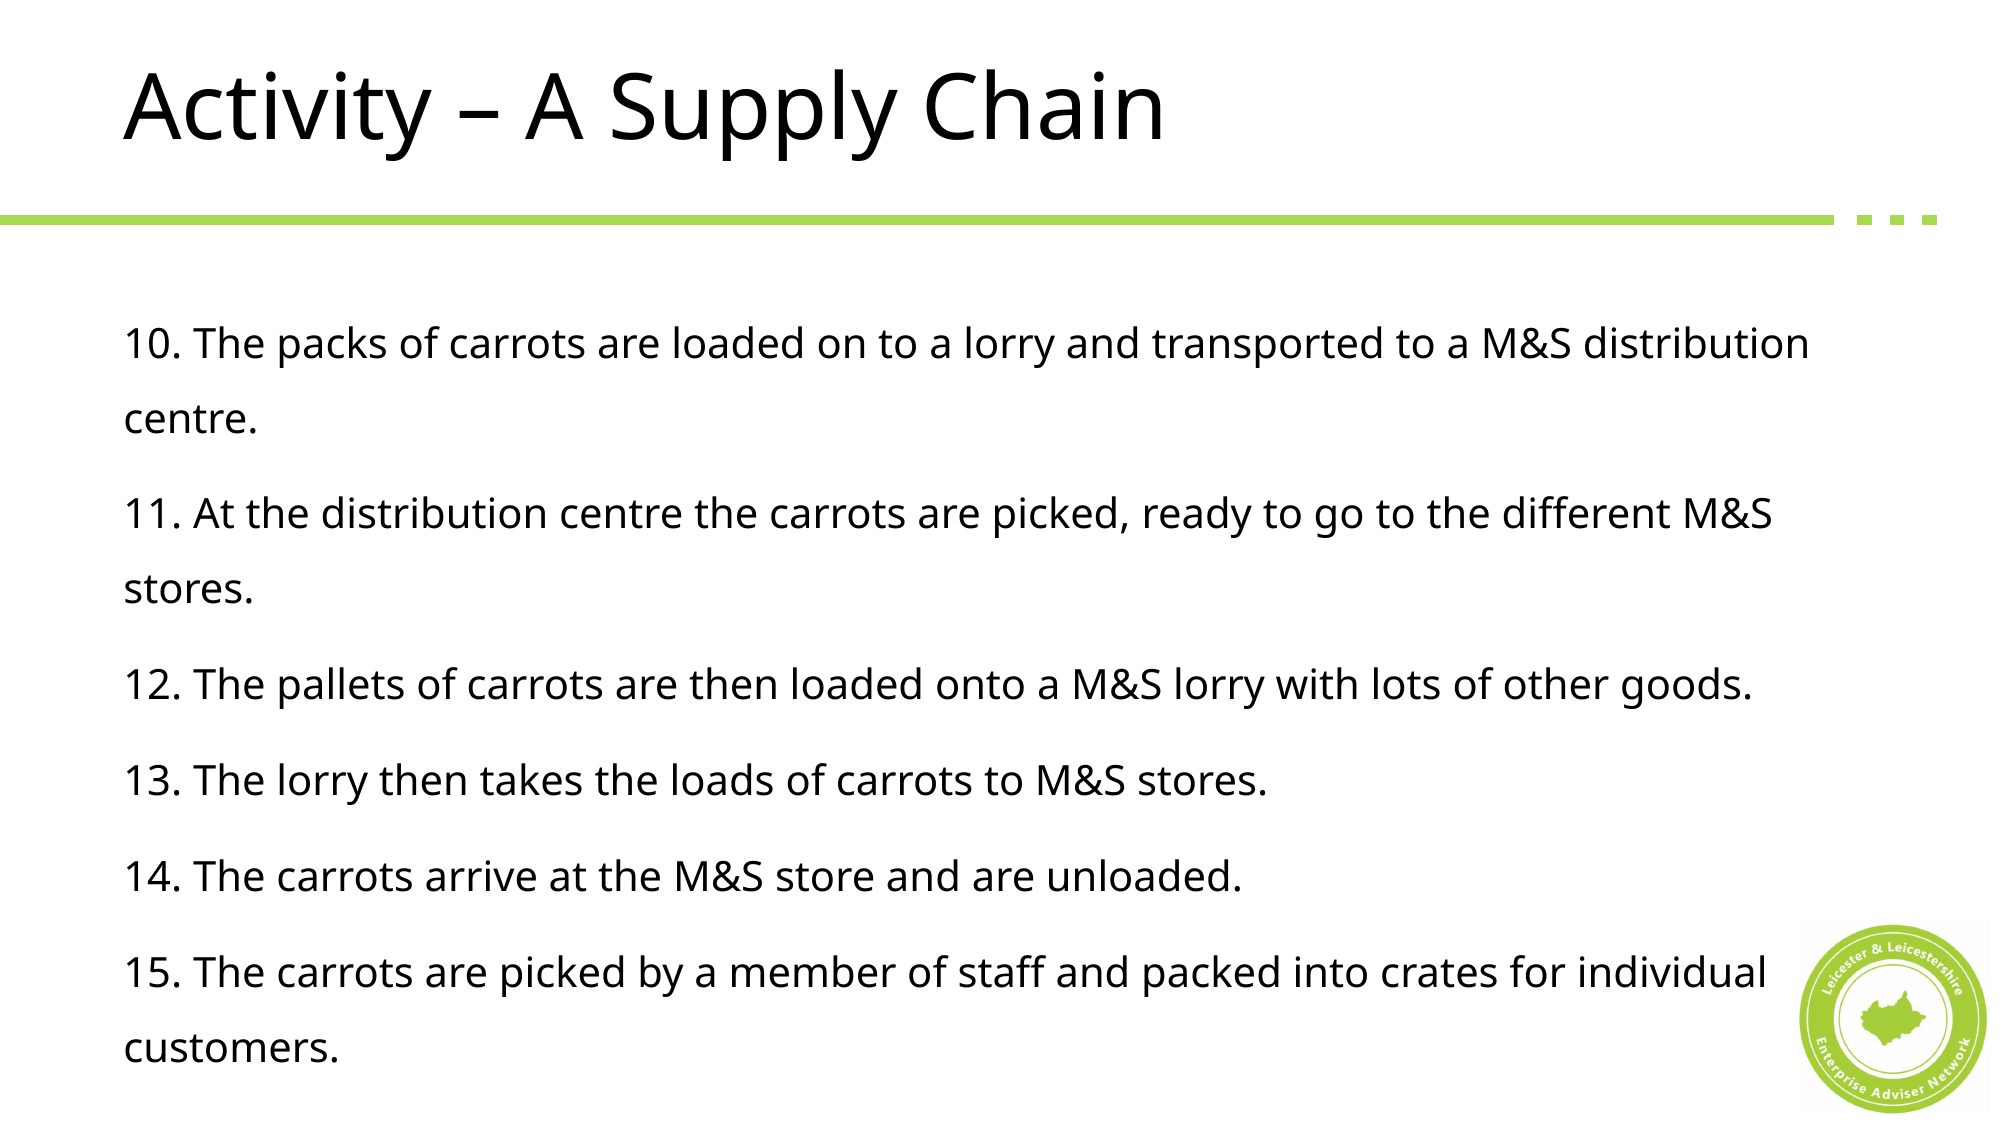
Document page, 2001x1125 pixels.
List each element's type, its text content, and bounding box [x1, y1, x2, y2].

text_box [1857, 215, 1872, 225]
title Activity – A Supply Chain [108, 41, 1800, 177]
text_box [0, 215, 1834, 225]
text_box [1890, 215, 1904, 225]
list 10. The packs of carrots are loaded on to a lorry and transported to a M&S distribution centre. 11. At the distribution centre the carrots are picked, ready to go to the different M&S stores. 12. The pallets of carrots are then loaded onto a M&S lorry with lots of other goods. 13. The lorry then takes the loads of carrots to M&S stores. 14. The carrots arrive at the M&S store and are unloaded. 15. The carrots are picked by a member of staff and packed into crates for individual customers. 16. The crates are loaded on to a delivery van. 17. The delivery driver delivers them to the customers door. [108, 283, 1891, 935]
text_box [1922, 215, 1937, 225]
picture [1799, 920, 1990, 1117]
